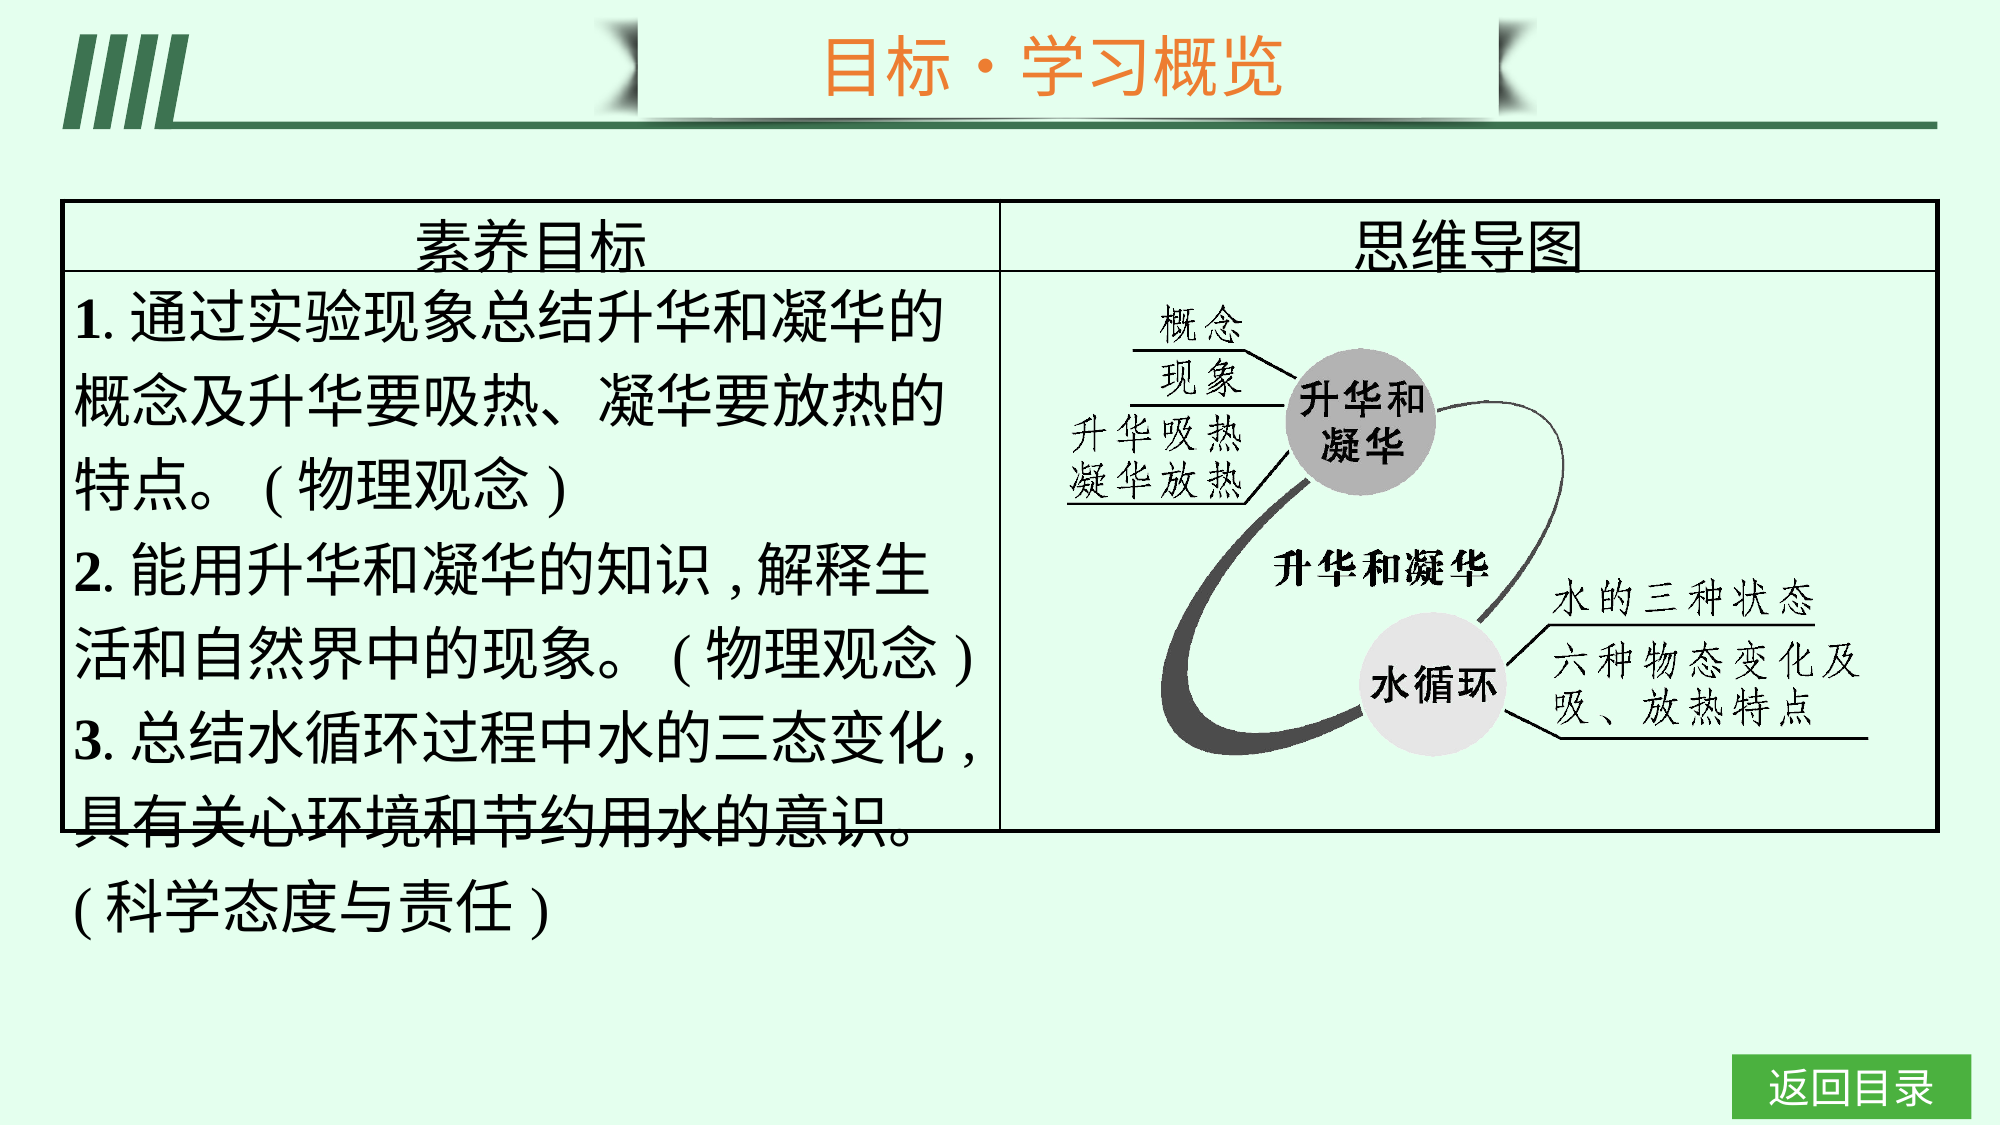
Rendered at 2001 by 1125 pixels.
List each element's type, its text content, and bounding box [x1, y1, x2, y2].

table_header 素养目标 [65, 203, 999, 270]
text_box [594, 16, 1537, 127]
table_cell [1001, 272, 1935, 829]
picture [1065, 301, 1871, 762]
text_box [62, 34, 1938, 130]
table_header 思维导图 [1001, 203, 1935, 270]
table_cell 1.通过实验现象总结升华和凝华的概念及升华要吸热、凝华要放热的特点。(物理观念) 2.能用升华和凝华的知识,解释生活和自然界中的现象。(物理观念) 3.总结水循环过程中水的三态变化,具有关心环境和节约用水的意识。 (科学态度与责任) [65, 272, 999, 829]
